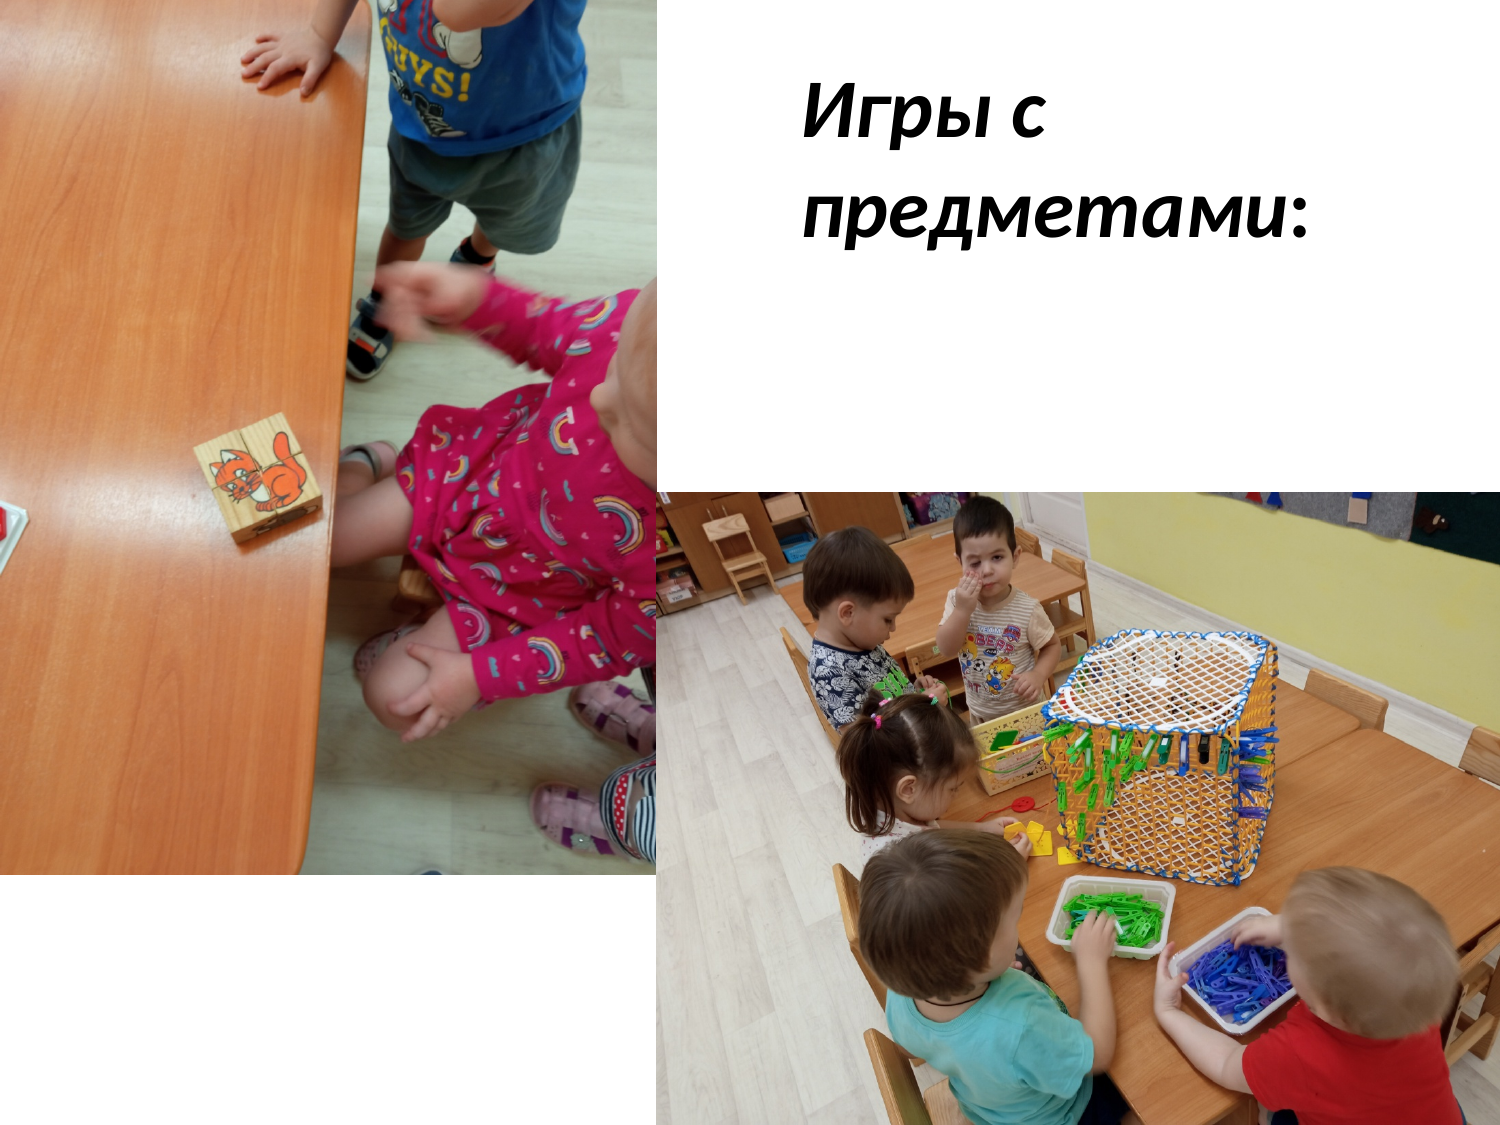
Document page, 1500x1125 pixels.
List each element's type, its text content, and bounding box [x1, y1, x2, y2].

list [0, 0, 657, 876]
text_box Игры с предметами: [785, 46, 1407, 262]
picture [655, 491, 1500, 1125]
